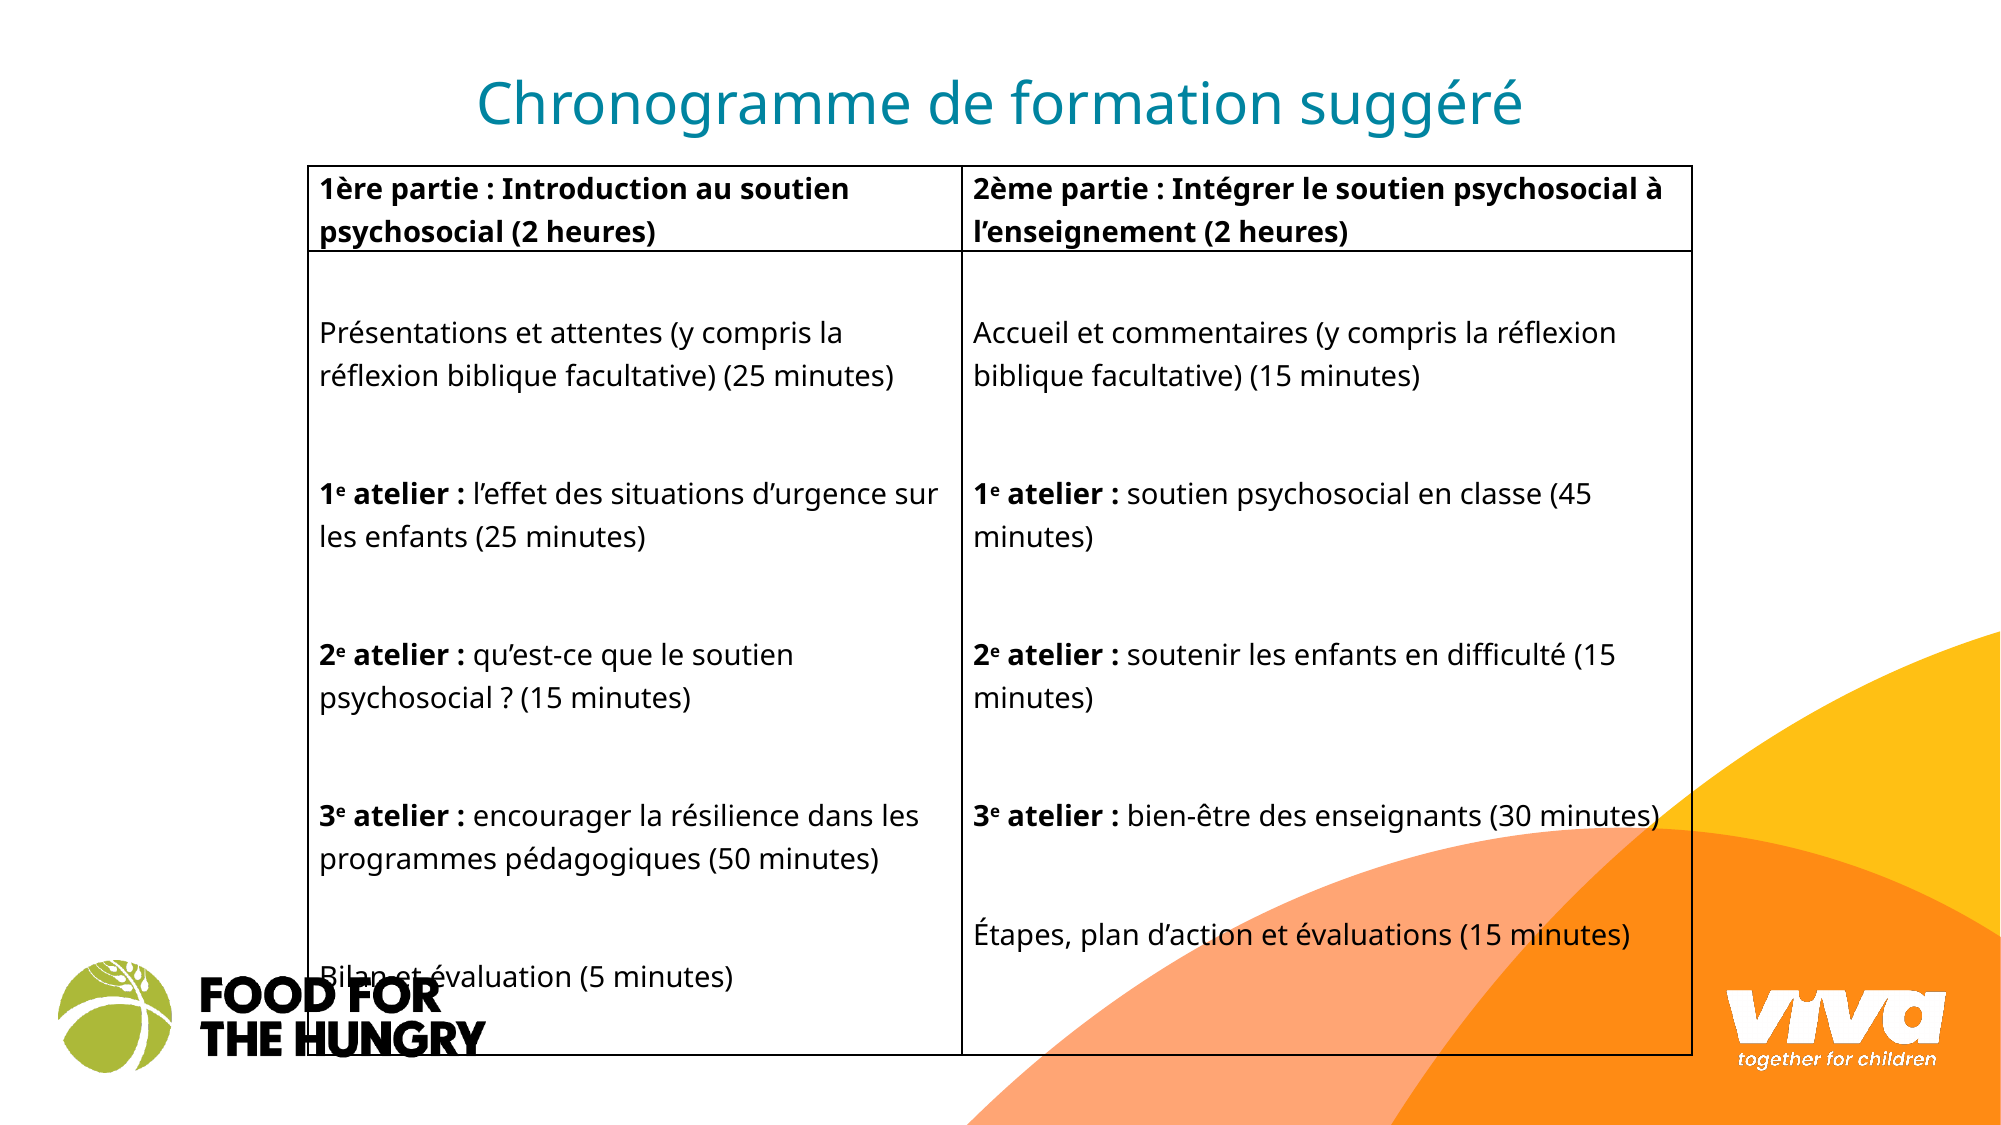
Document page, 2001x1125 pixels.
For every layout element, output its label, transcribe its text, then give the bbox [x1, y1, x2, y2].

picture [58, 960, 486, 1073]
table_header 1ère partie : Introduction au soutien psychosocial (2 heures) [309, 167, 961, 250]
table_cell Présentations et attentes (y compris la réflexion biblique facultative) (25 minutes) 1e atelier : l’effet des situations d’urgence sur les enfants (25 minutes) 2e atelier : qu’est-ce que le soutien psychosocial ? (15 minutes) 3e atelier : encourager la résilience dans les programmes pédagogiques (50 minutes) Bilan et évaluation (5 minutes) [309, 252, 961, 1054]
table_cell Accueil et commentaires (y compris la réflexion biblique facultative) (15 minutes) 1e atelier : soutien psychosocial en classe (45 minutes) 2e atelier : soutenir les enfants en difficulté (15 minutes) 3e atelier : bien-être des enseignants (30 minutes) Étapes, plan d’action et évaluations (15 minutes) [963, 252, 1691, 1054]
picture [1672, 936, 2000, 1125]
table_header 2ème partie : Intégrer le soutien psychosocial à l’enseignement (2 heures) [963, 167, 1691, 250]
list Chronogramme de formation suggéré [58, 66, 1941, 164]
